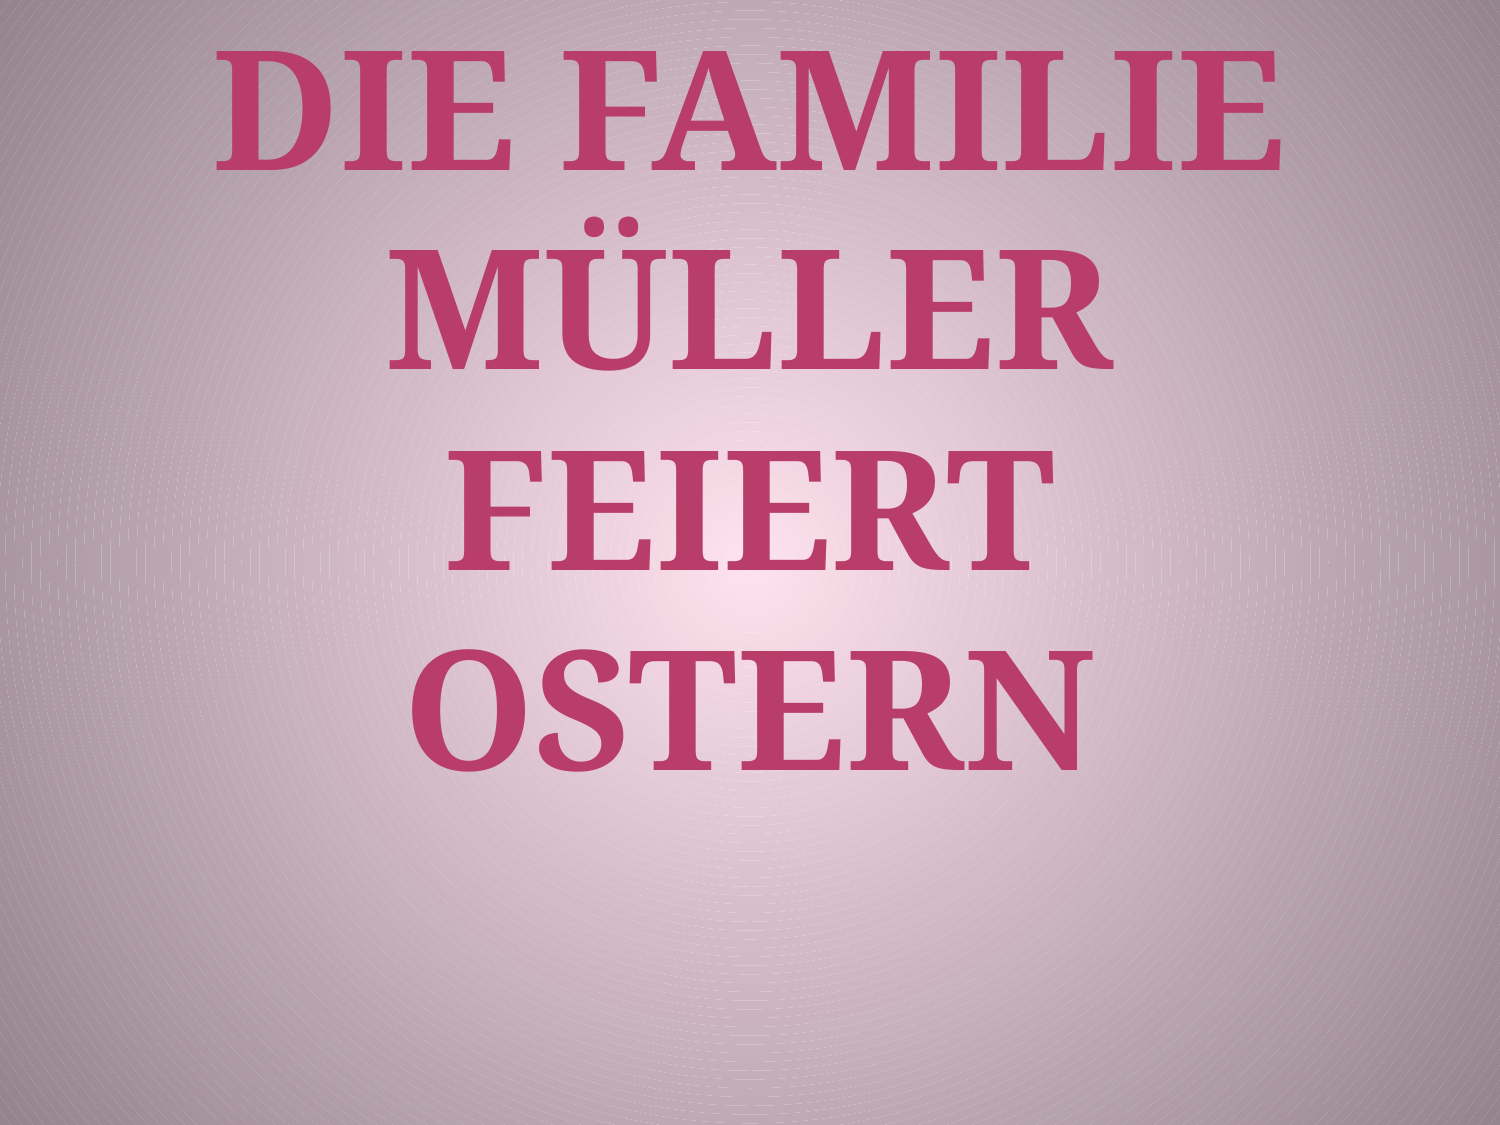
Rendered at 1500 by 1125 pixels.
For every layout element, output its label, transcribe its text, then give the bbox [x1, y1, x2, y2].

title Die Familie Müller feiert Ostern [75, 45, 1425, 762]
